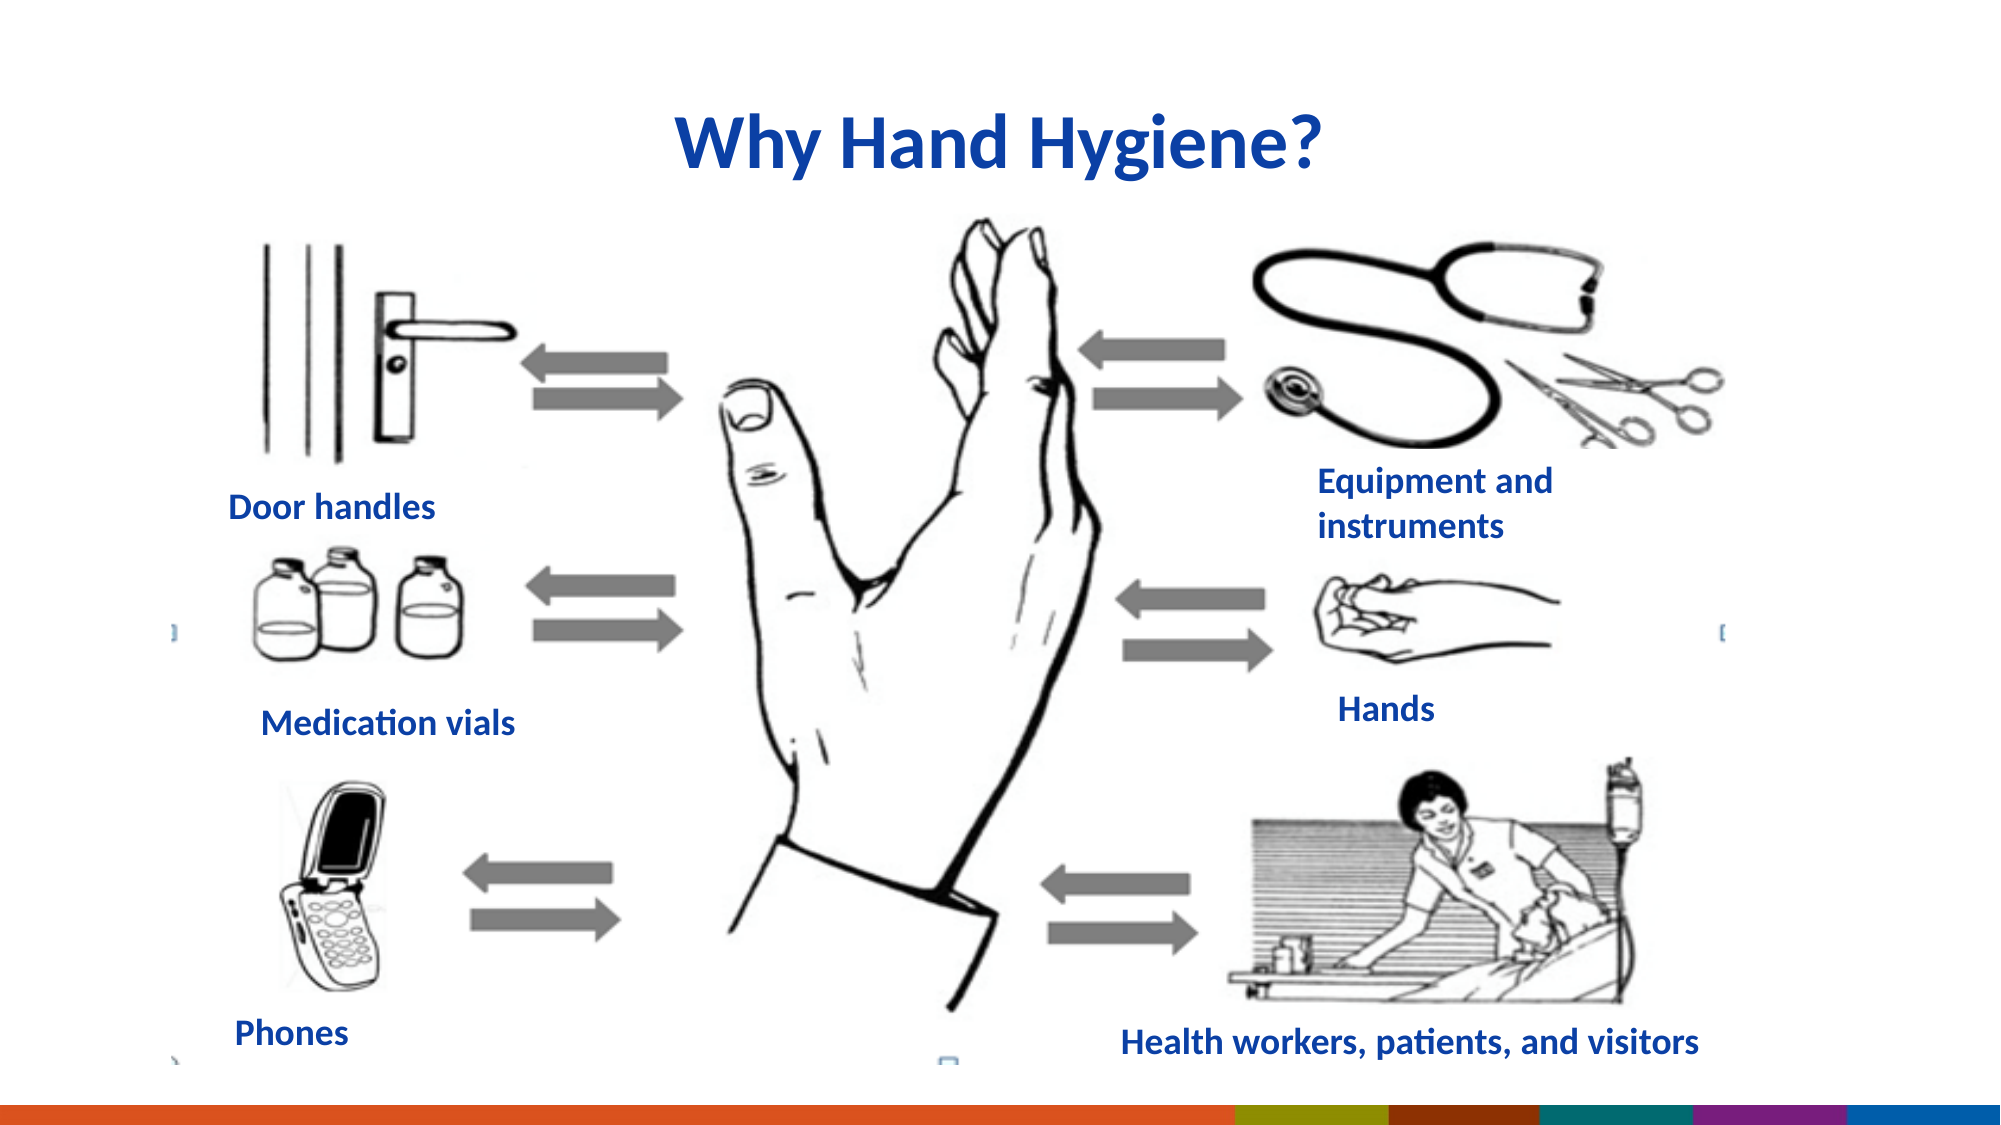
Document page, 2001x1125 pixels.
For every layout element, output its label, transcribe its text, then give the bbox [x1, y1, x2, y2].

title Why Hand Hygiene? [99, 45, 1900, 192]
picture [171, 213, 1726, 1066]
picture [0, 1105, 2000, 1125]
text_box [213, 448, 1731, 1071]
